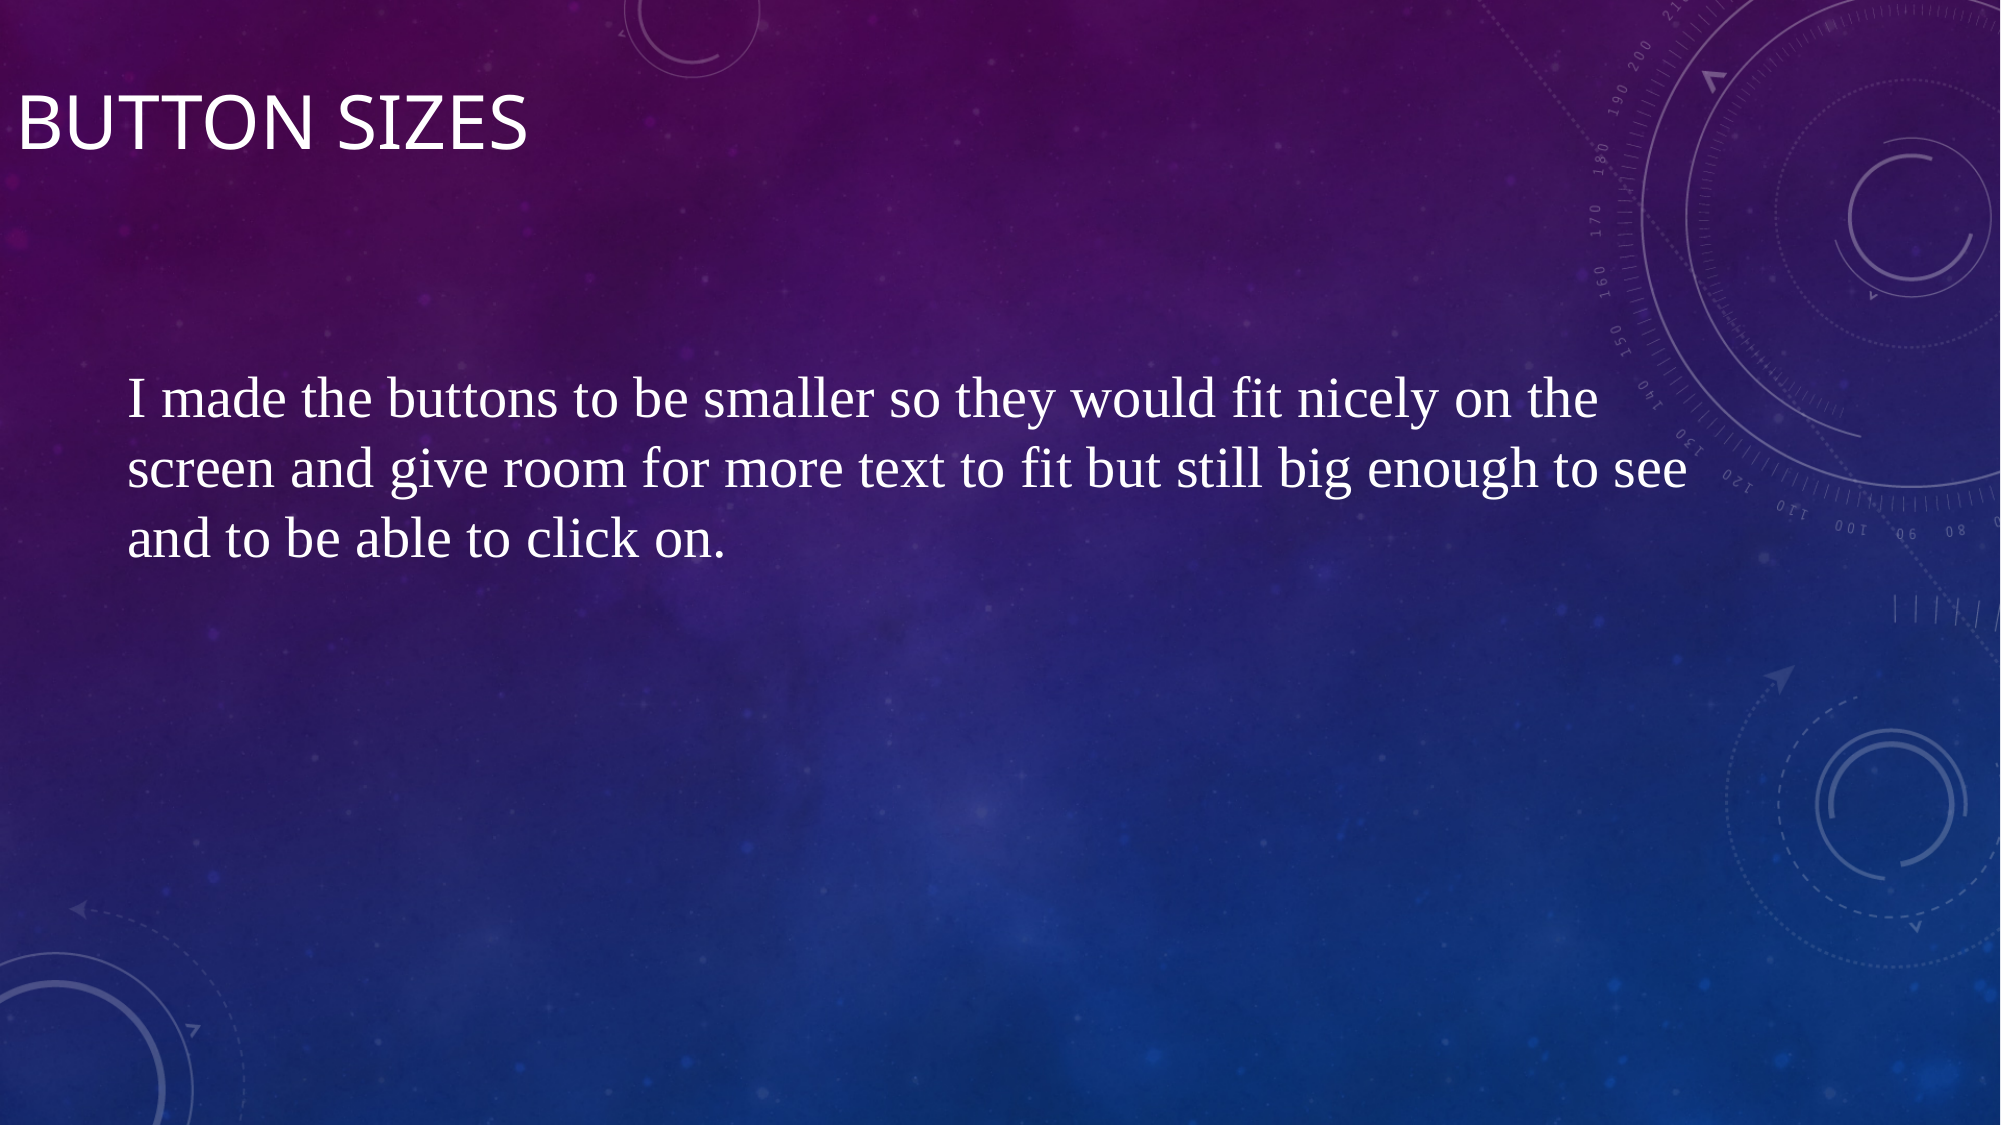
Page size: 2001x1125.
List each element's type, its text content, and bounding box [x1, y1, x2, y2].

title Button sizes [0, 0, 1662, 239]
picture [0, 0, 2001, 1125]
text_box I made the buttons to be smaller so they would fit nicely on the screen and give room for more text to fit but still big enough to see and to be able to click on. [112, 351, 1775, 577]
